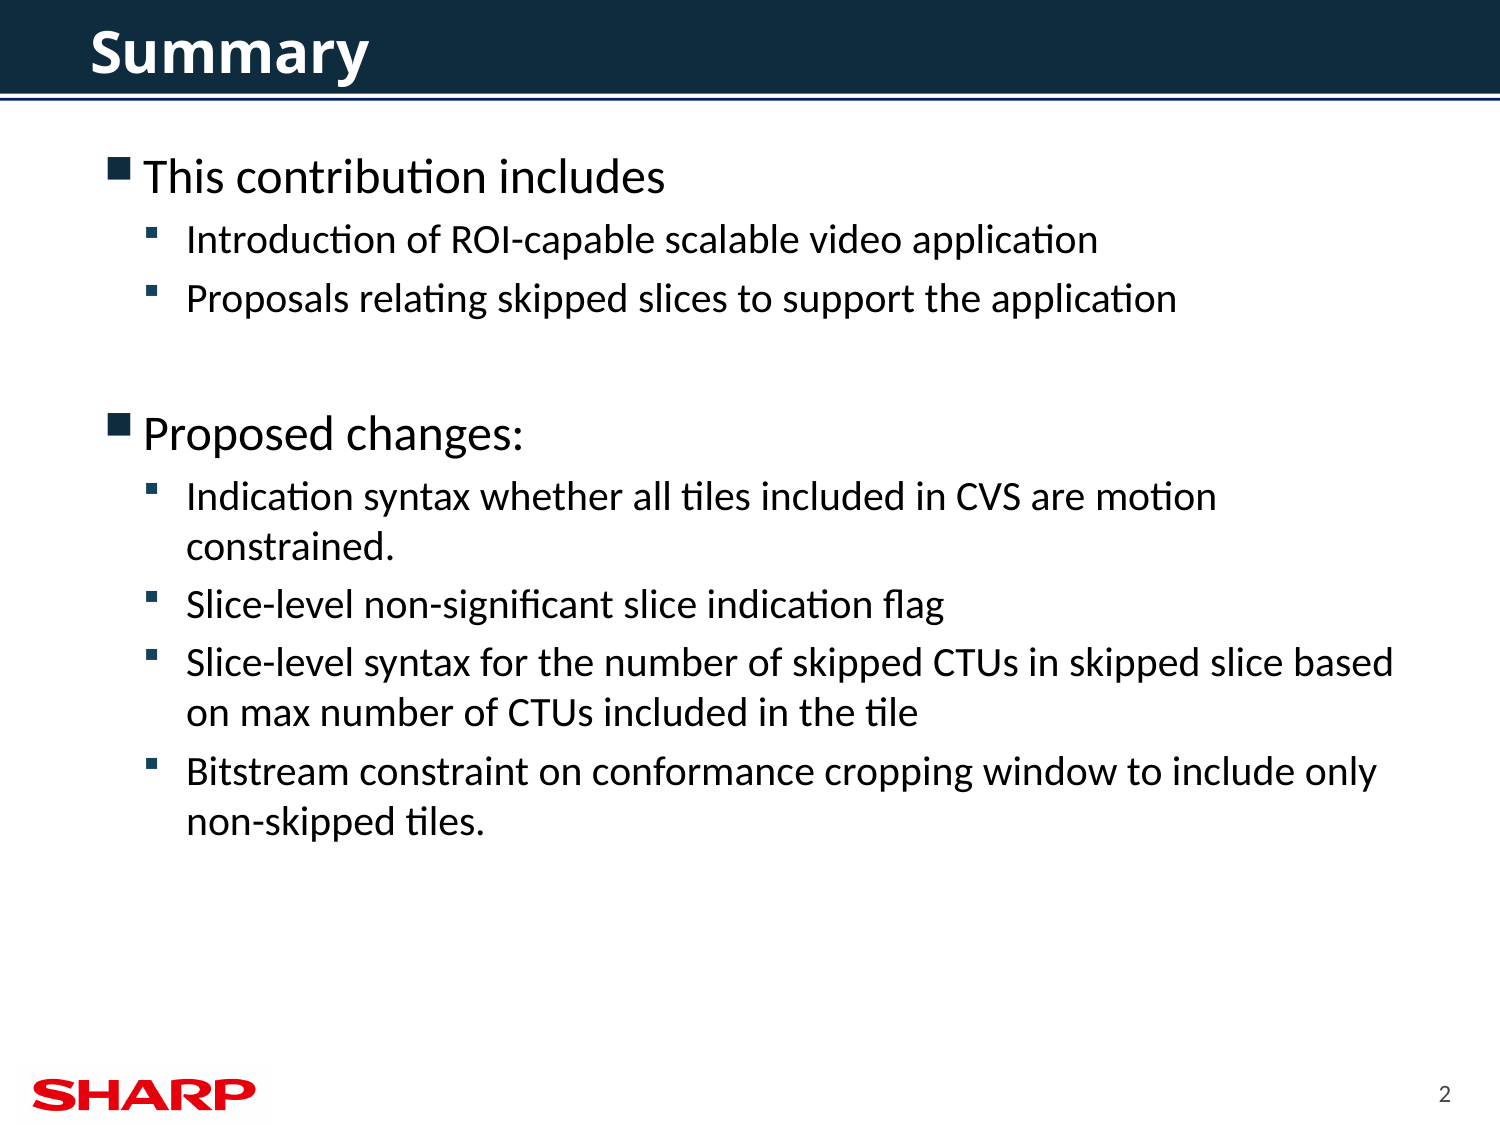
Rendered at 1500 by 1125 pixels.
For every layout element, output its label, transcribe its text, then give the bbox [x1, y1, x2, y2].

picture [17, 1064, 271, 1125]
title Summary [74, 15, 1426, 85]
list This contribution includes Introduction of ROI-capable scalable video application Proposals relating skipped slices to support the application Proposed changes: Indication syntax whether all tiles included in CVS are motion constrained. Slice-level non-significant slice indication flag Slice-level syntax for the number of skipped CTUs in skipped slice based on max number of CTUs included in the tile Bitstream constraint on conformance cropping window to include only non-skipped tiles. [74, 128, 1426, 1051]
slide_number 2 [1345, 1062, 1467, 1108]
